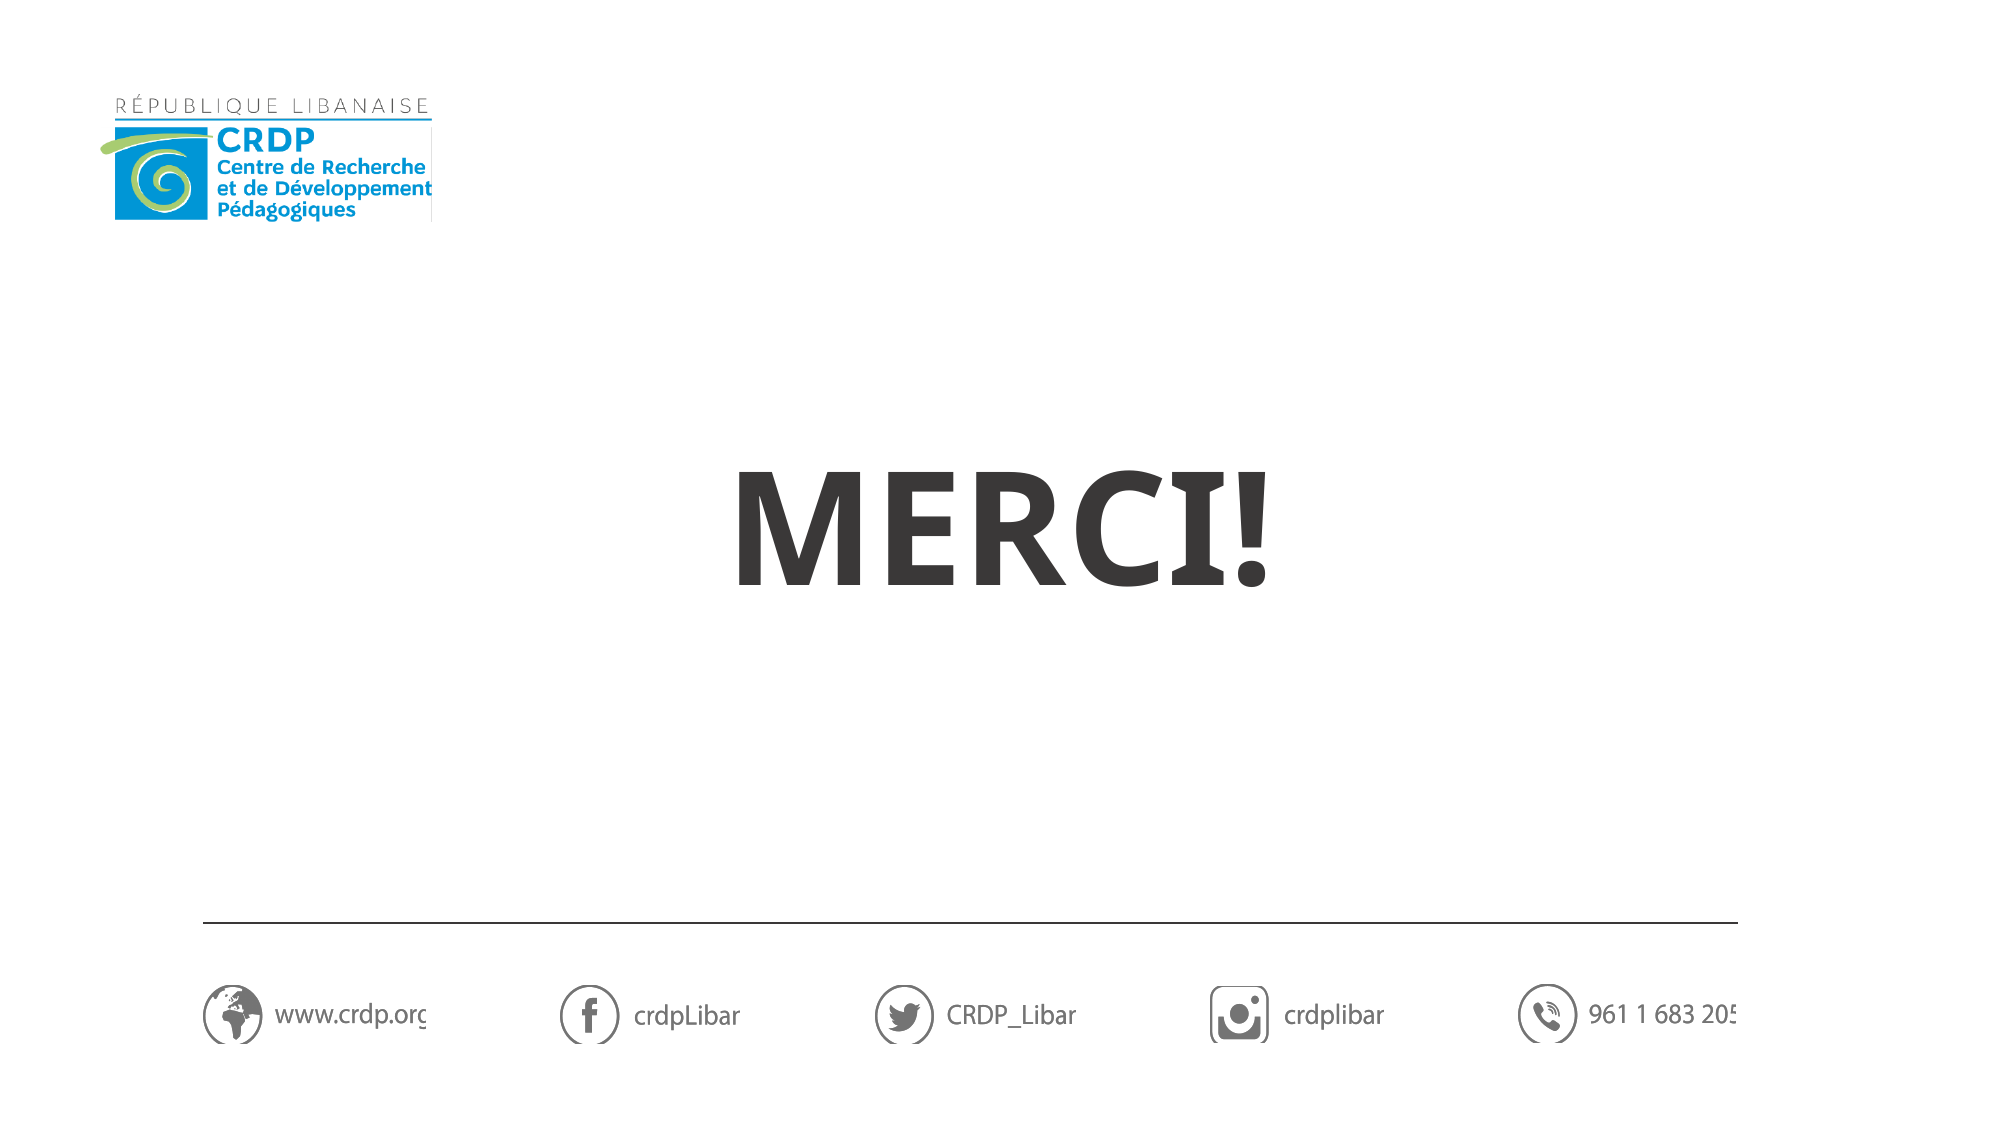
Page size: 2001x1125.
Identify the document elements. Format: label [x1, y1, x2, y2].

picture [203, 985, 426, 1044]
picture [1518, 984, 1736, 1043]
picture [875, 985, 1076, 1044]
picture [560, 985, 740, 1044]
picture [1210, 986, 1384, 1043]
picture [100, 94, 432, 222]
